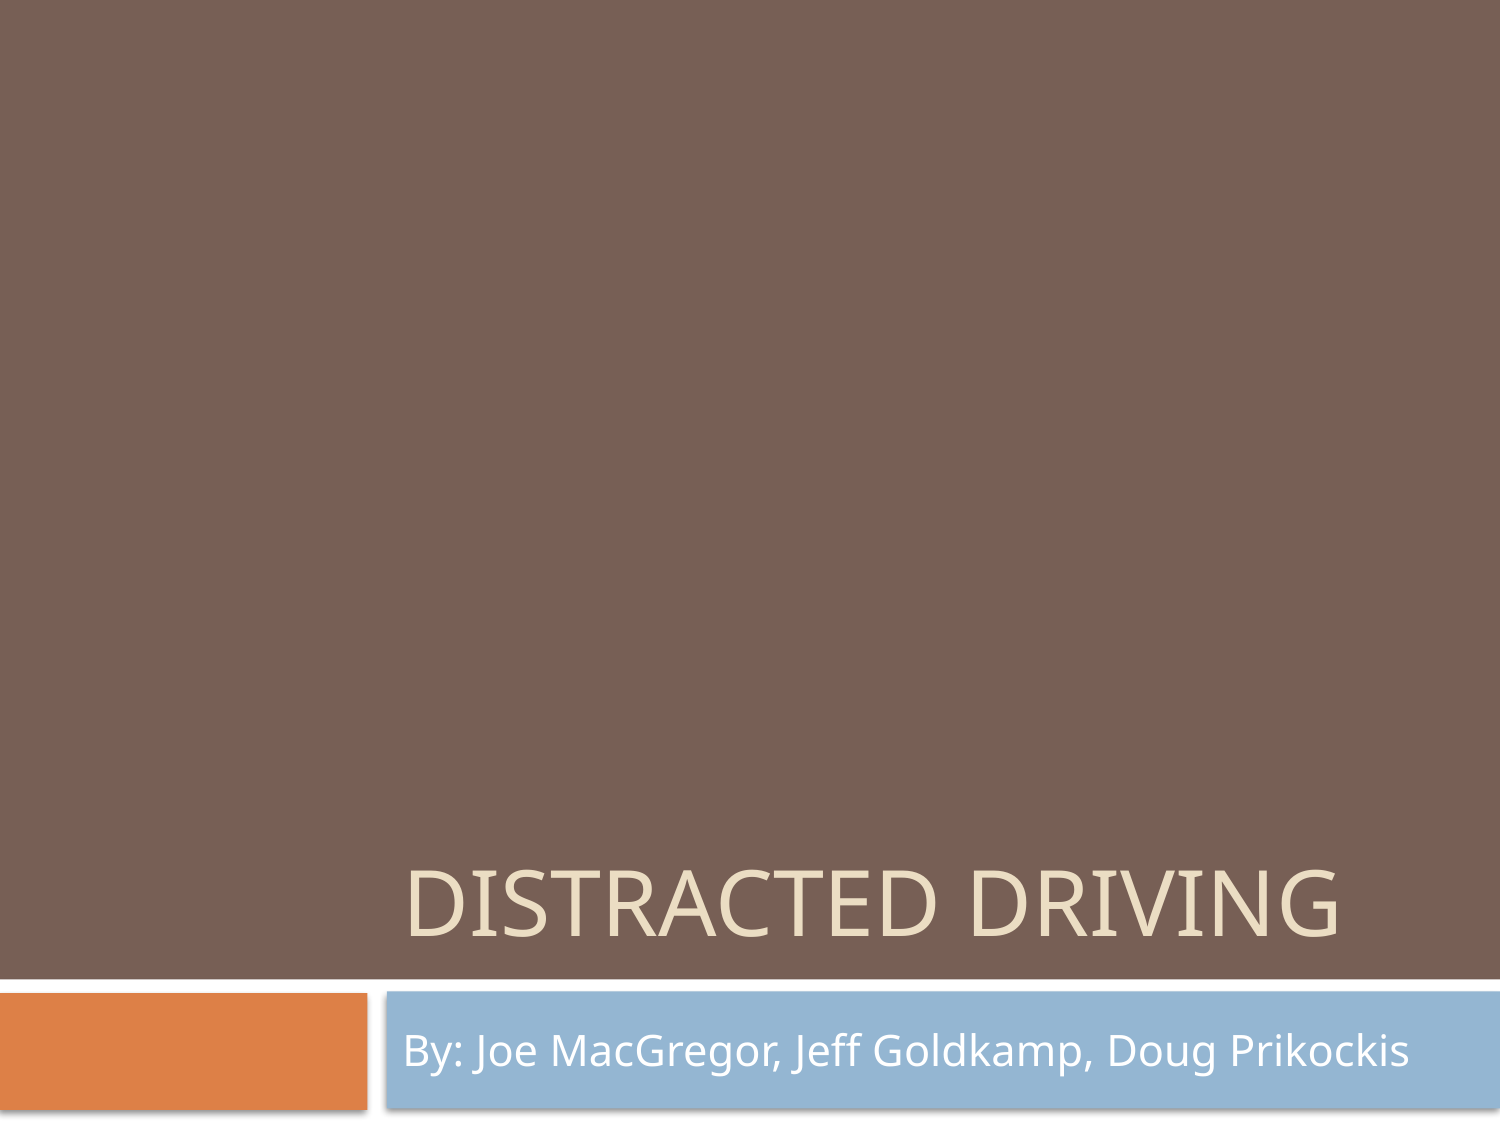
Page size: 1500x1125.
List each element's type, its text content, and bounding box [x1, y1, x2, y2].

title Distracted Driving [387, 662, 1450, 963]
subtitle By: Joe MacGregor, Jeff Goldkamp, Doug Prikockis [387, 992, 1488, 1105]
